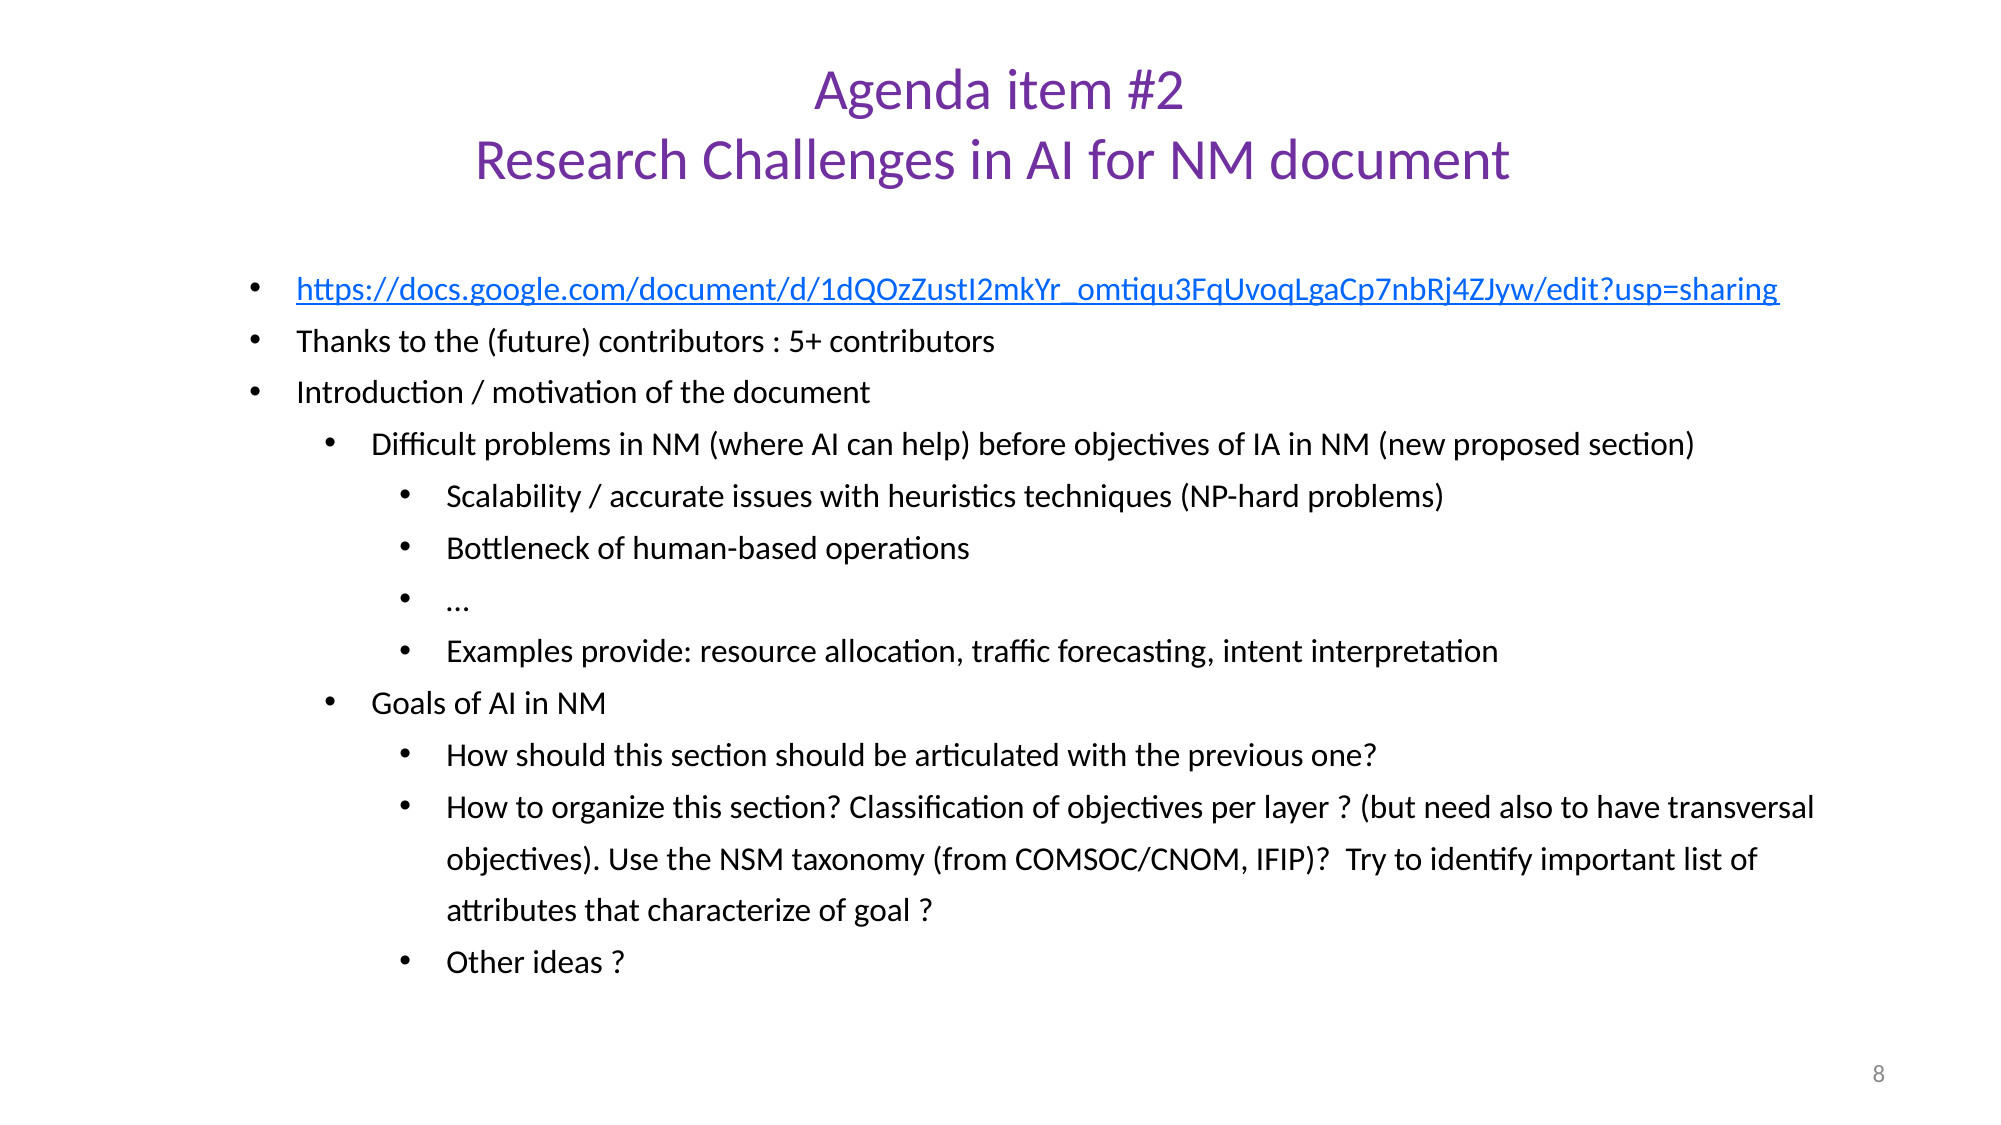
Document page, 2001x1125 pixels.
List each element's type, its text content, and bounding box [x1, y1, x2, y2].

text_box https://docs.google.com/document/d/1dQOzZustI2mkYr_omtiqu3FqUvoqLgaCp7nbRj4ZJyw/edit?usp=sharing Thanks to the (future) contributors : 5+ contributors Introduction / motivation of the document Difficult problems in NM (where AI can help) before objectives of IA in NM (new proposed section) Scalability / accurate issues with heuristics techniques (NP-hard problems) Bottleneck of human-based operations … Examples provide: resource allocation, traffic forecasting, intent interpretation Goals of AI in NM How should this section should be articulated with the previous one? How to organize this section? Classification of objectives per layer ? (but need also to have transversal objectives). Use the NSM taxonomy (from COMSOC/CNOM, IFIP)? Try to identify important list of attributes that characterize of goal ? Other ideas ? [161, 247, 1900, 1005]
text_box Agenda item #2 Research Challenges in AI for NM document [99, 55, 1900, 188]
text_box 8 [1433, 1042, 1900, 1103]
